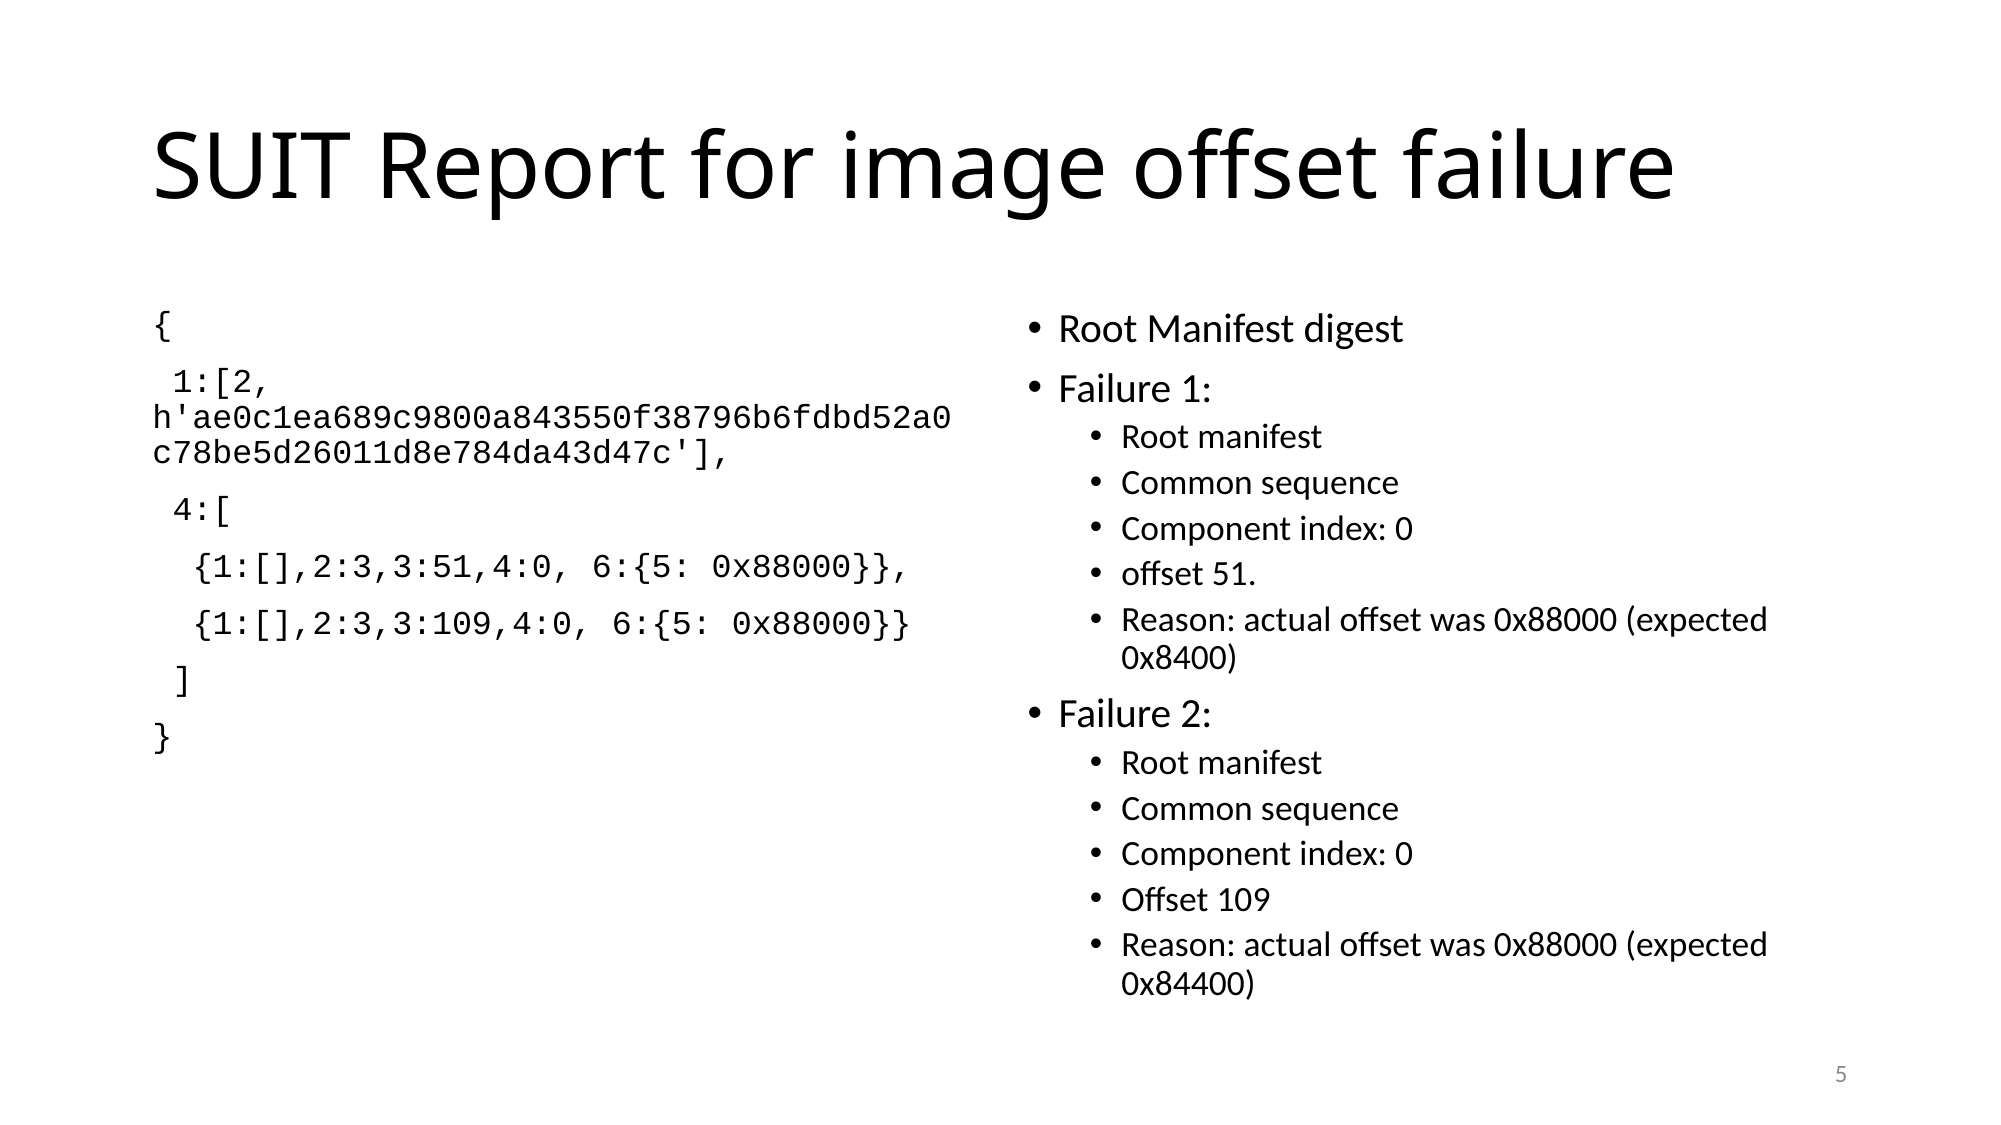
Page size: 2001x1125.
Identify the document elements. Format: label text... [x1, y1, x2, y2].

list Root Manifest digest Failure 1: Root manifest Common sequence Component index: 0 offset 51. Reason: actual offset was 0x88000 (expected 0x8400) Failure 2: Root manifest Common sequence Component index: 0 Offset 109 Reason: actual offset was 0x88000 (expected 0x84400) [1012, 299, 1863, 1014]
list { 1:[2, h'ae0c1ea689c9800a843550f38796b6fdbd52a0c78be5d26011d8e784da43d47c'], 4:[ {1:[],2:3,3:51,4:0, 6:{5: 0x88000}}, {1:[],2:3,3:109,4:0, 6:{5: 0x88000}} ] } [137, 299, 988, 1014]
slide_number 5 [1412, 1042, 1863, 1103]
title SUIT Report for image offset failure [137, 59, 1863, 278]
